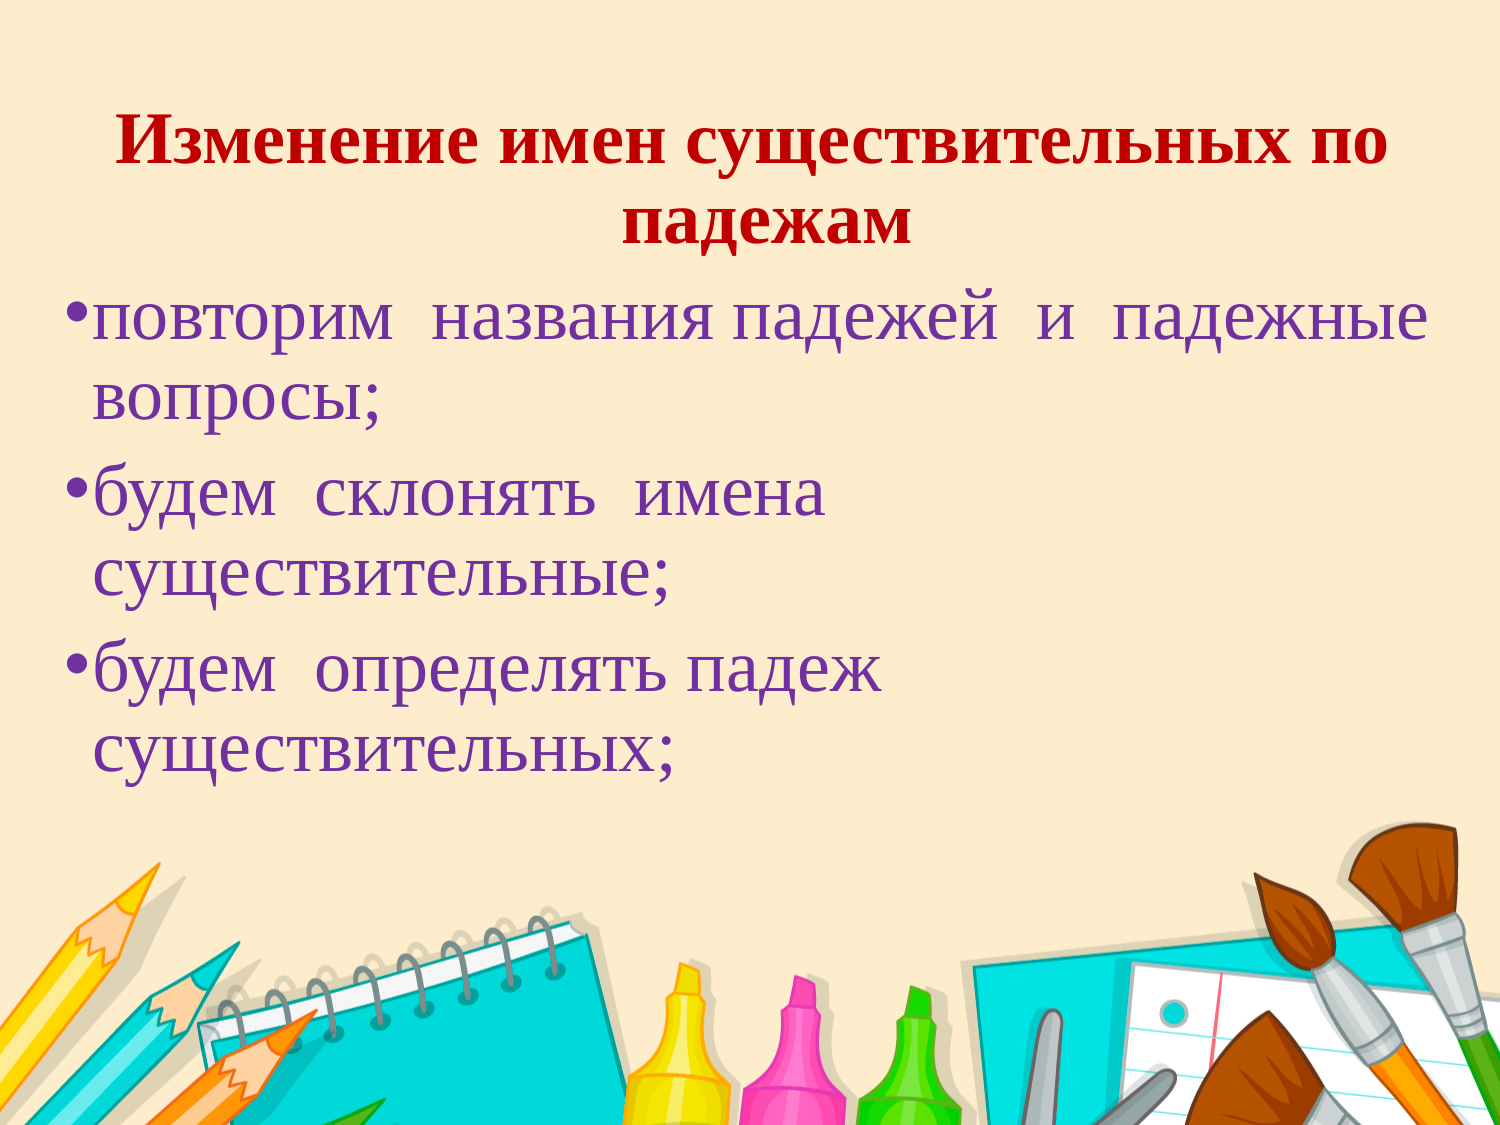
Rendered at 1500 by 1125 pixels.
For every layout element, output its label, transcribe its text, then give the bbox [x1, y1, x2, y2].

list Изменение имен существительных по падежам повторим названия падежей и падежные вопросы; будем склонять имена существительные; будем определять падеж существительных; [49, 92, 1458, 798]
picture [0, 0, 1500, 1125]
